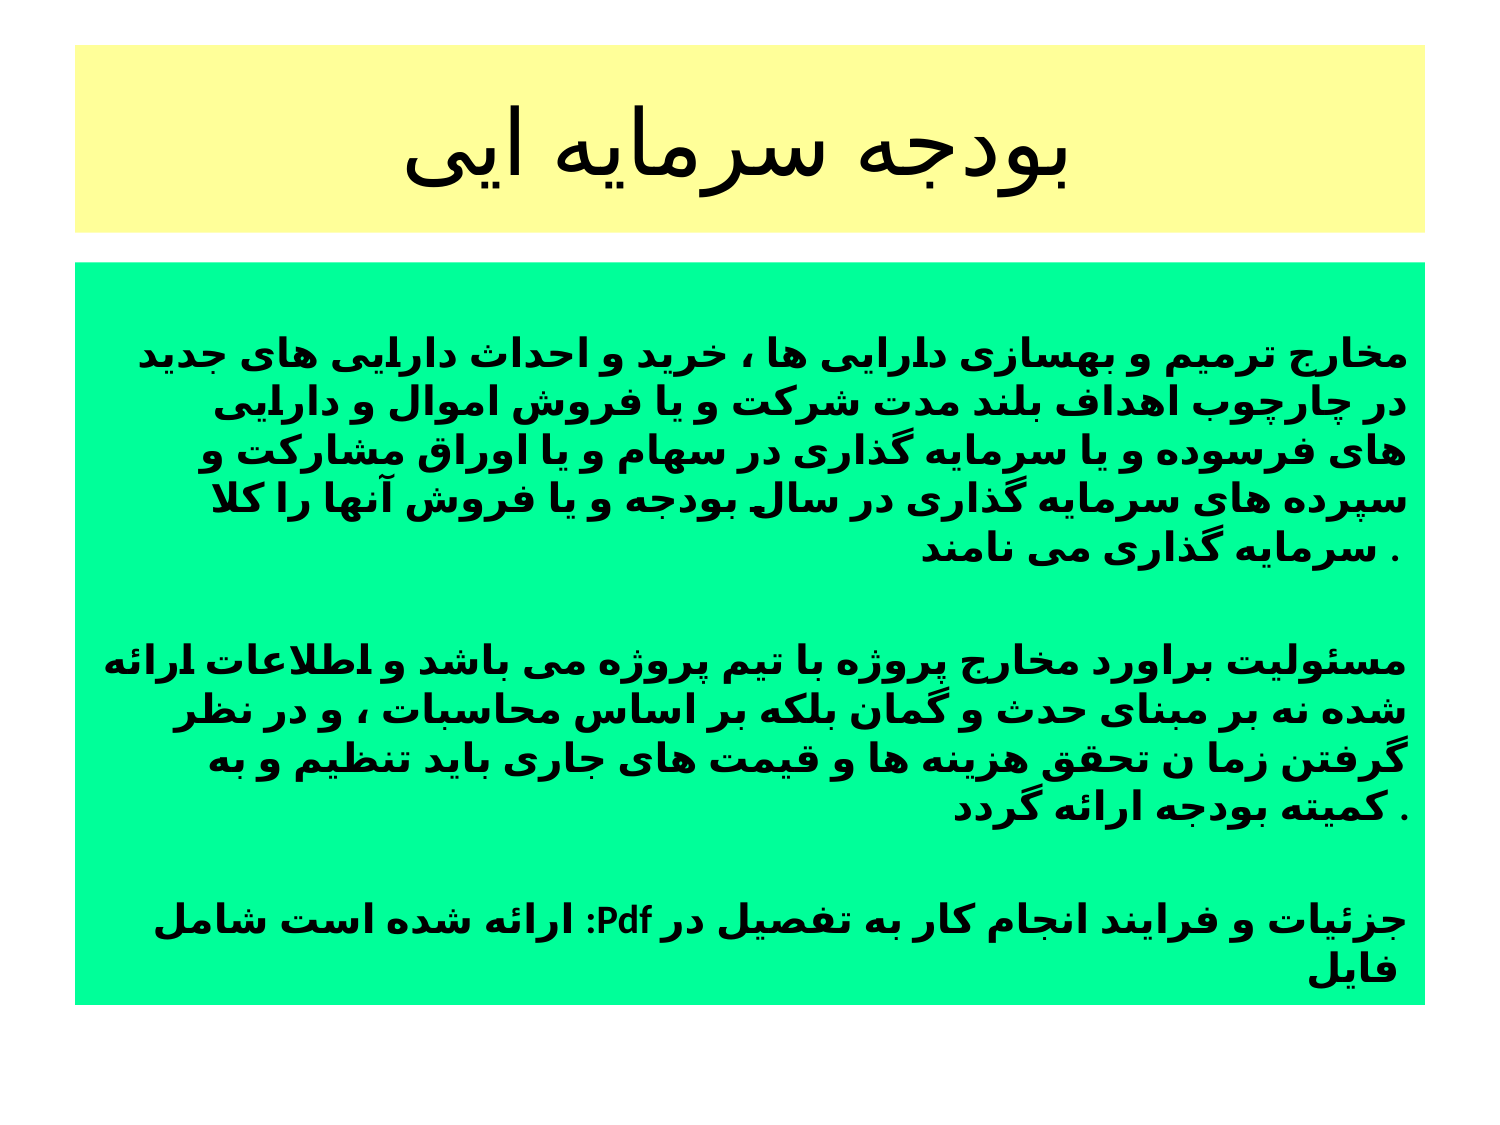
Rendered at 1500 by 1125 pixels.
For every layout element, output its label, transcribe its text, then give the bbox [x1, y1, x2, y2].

title بودجه سرمایه ایی [75, 45, 1425, 233]
list مخارج ترمیم و بهسازی دارایی ها ، خرید و احداث دارایی های جدید در چارچوب اهداف بلند مدت شرکت و یا فروش اموال و دارایی های فرسوده و یا سرمایه گذاری در سهام و یا اوراق مشارکت و سپرده های سرمایه گذاری در سال بودجه و یا فروش آنها را کلا سرمایه گذاری می نامند . مسئولیت براورد مخارج پروژه با تیم پروژه می باشد و اطلاعات ارائه شده نه بر مبنای حدث و گمان بلکه بر اساس محاسبات ، و در نظر گرفتن زما ن تحقق هزینه ها و قیمت های جاری باید تنظیم و به کمیته بودجه ارائه گردد . ارائه شده است شامل :Pdf جزئیات و فرایند انجام کار به تفصیل در فایل [75, 262, 1425, 1005]
